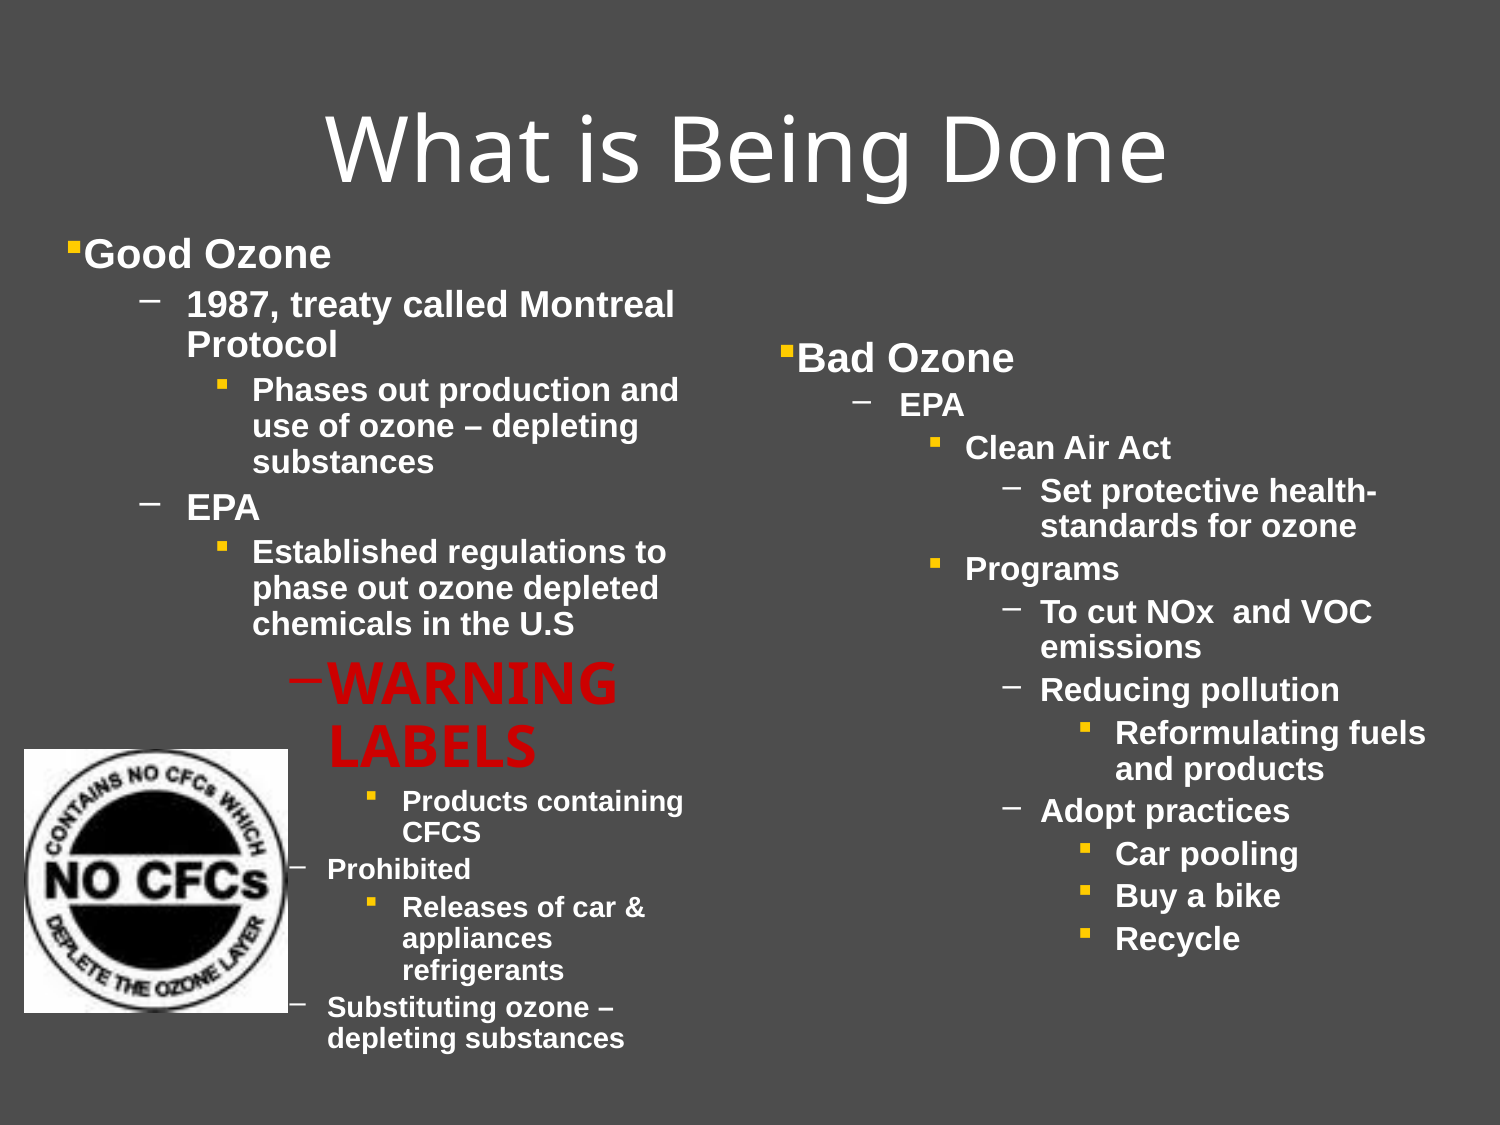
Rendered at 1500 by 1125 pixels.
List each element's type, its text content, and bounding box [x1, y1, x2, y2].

title What is Being Done [49, 37, 1446, 256]
picture [24, 749, 288, 1013]
list Bad Ozone EPA Clean Air Act Set protective health- standards for ozone Programs To cut NOx and VOC emissions Reducing pollution Reformulating fuels and products Adopt practices Car pooling Buy a bike Recycle [762, 374, 1451, 1125]
list Good Ozone 1987, treaty called Montreal Protocol Phases out production and use of ozone – depleting substances EPA Established regulations to phase out ozone depleted chemicals in the U.S WARNING LABELS Products containing CFCS Prohibited Releases of car & appliances refrigerants Substituting ozone –depleting substances [49, 274, 738, 1063]
